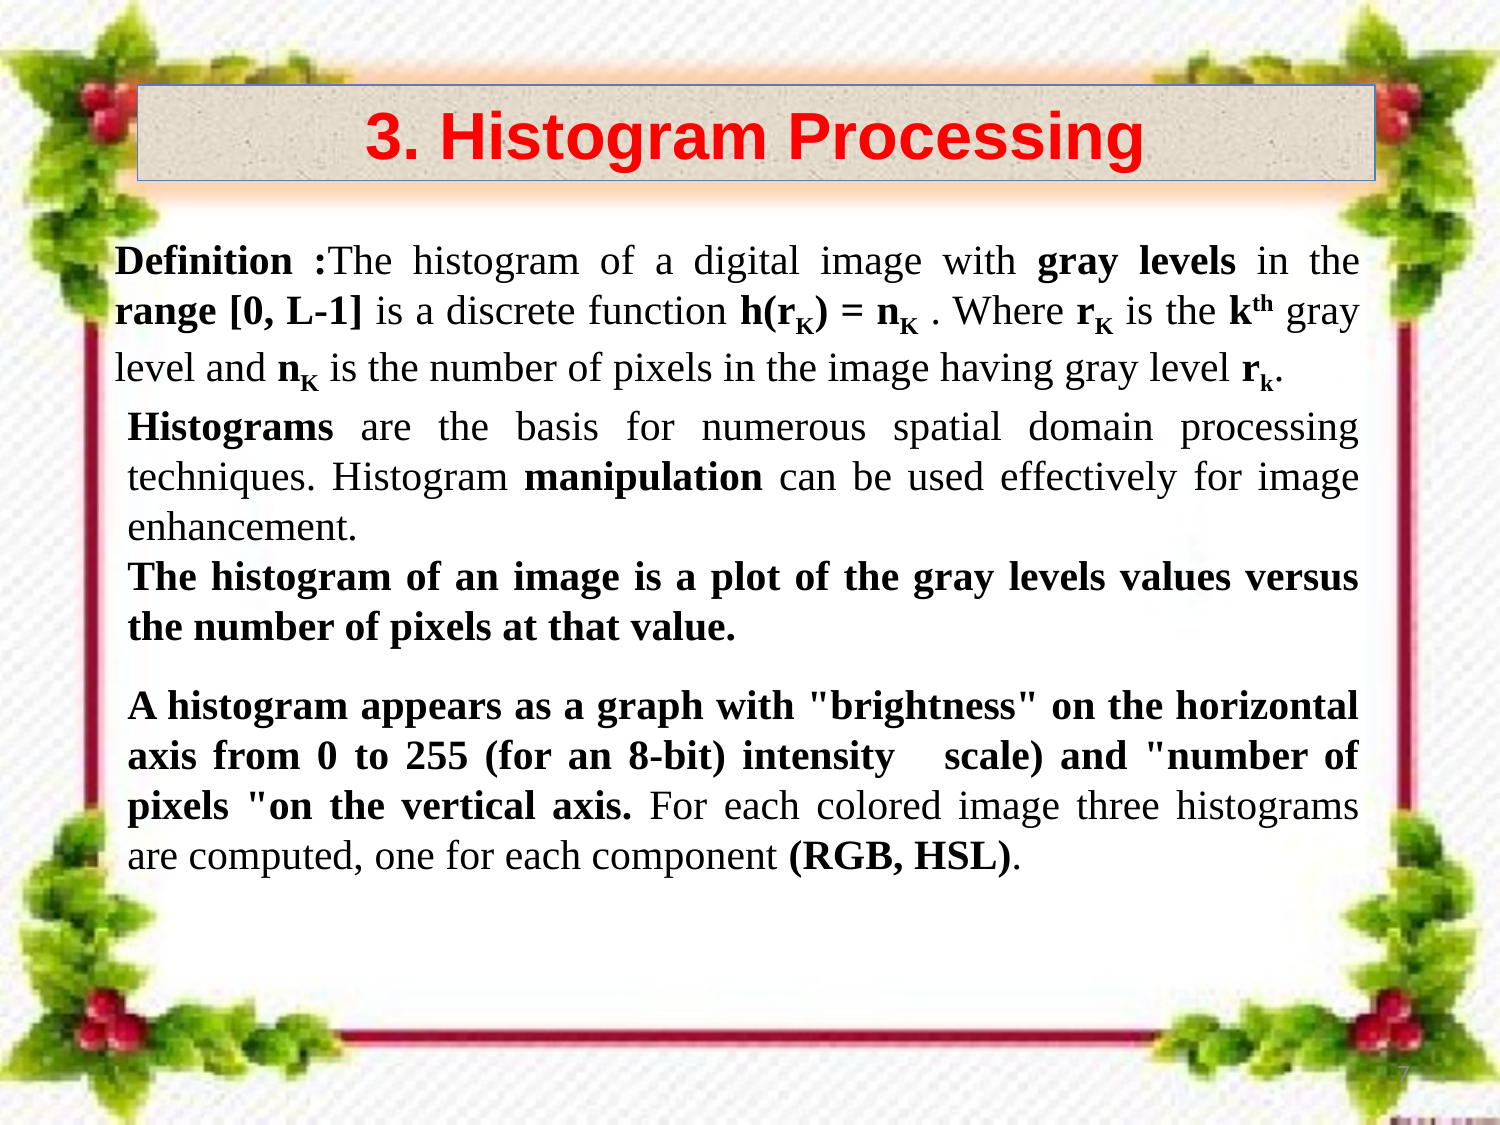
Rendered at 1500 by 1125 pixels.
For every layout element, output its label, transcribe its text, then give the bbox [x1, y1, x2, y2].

picture [0, 0, 1500, 1125]
text_box Histograms are the basis for numerous spatial domain processing techniques. Histogram manipulation can be used effectively for image enhancement. The histogram of an image is a plot of the gray levels values versus the number of pixels at that value. [112, 391, 1375, 657]
text_box 3. Histogram Processing [137, 84, 1376, 181]
text_box Definition :The histogram of a digital image with gray levels in the range [0, L-1] is a discrete function h(rK) = nK . Where rK is the kth gray level and nK is the number of pixels in the image having gray level rk. [99, 224, 1375, 404]
slide_number 7 [1074, 1042, 1425, 1103]
text_box A histogram appears as a graph with "brightness" on the horizontal axis from 0 to 255 (for an 8-bit) intensity scale) and "number of pixels "on the vertical axis. For each colored image three histograms are computed, one for each component (RGB, HSL). [112, 670, 1375, 885]
